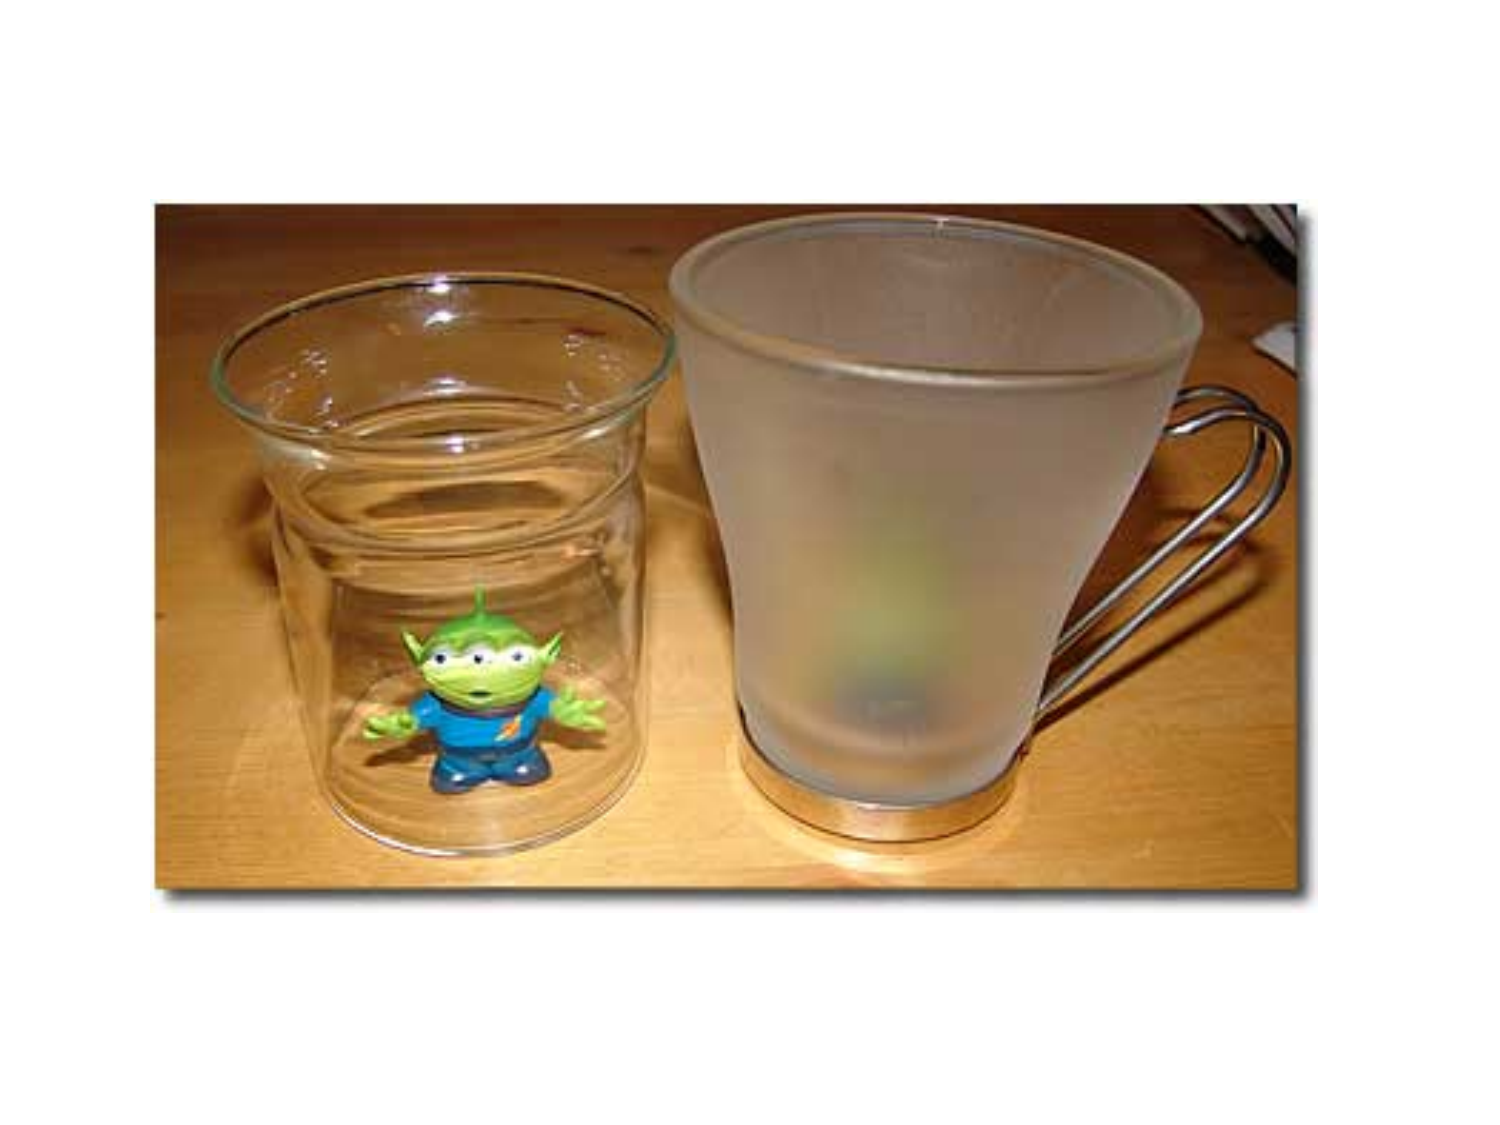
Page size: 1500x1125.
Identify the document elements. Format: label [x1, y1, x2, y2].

picture [149, 199, 1318, 913]
